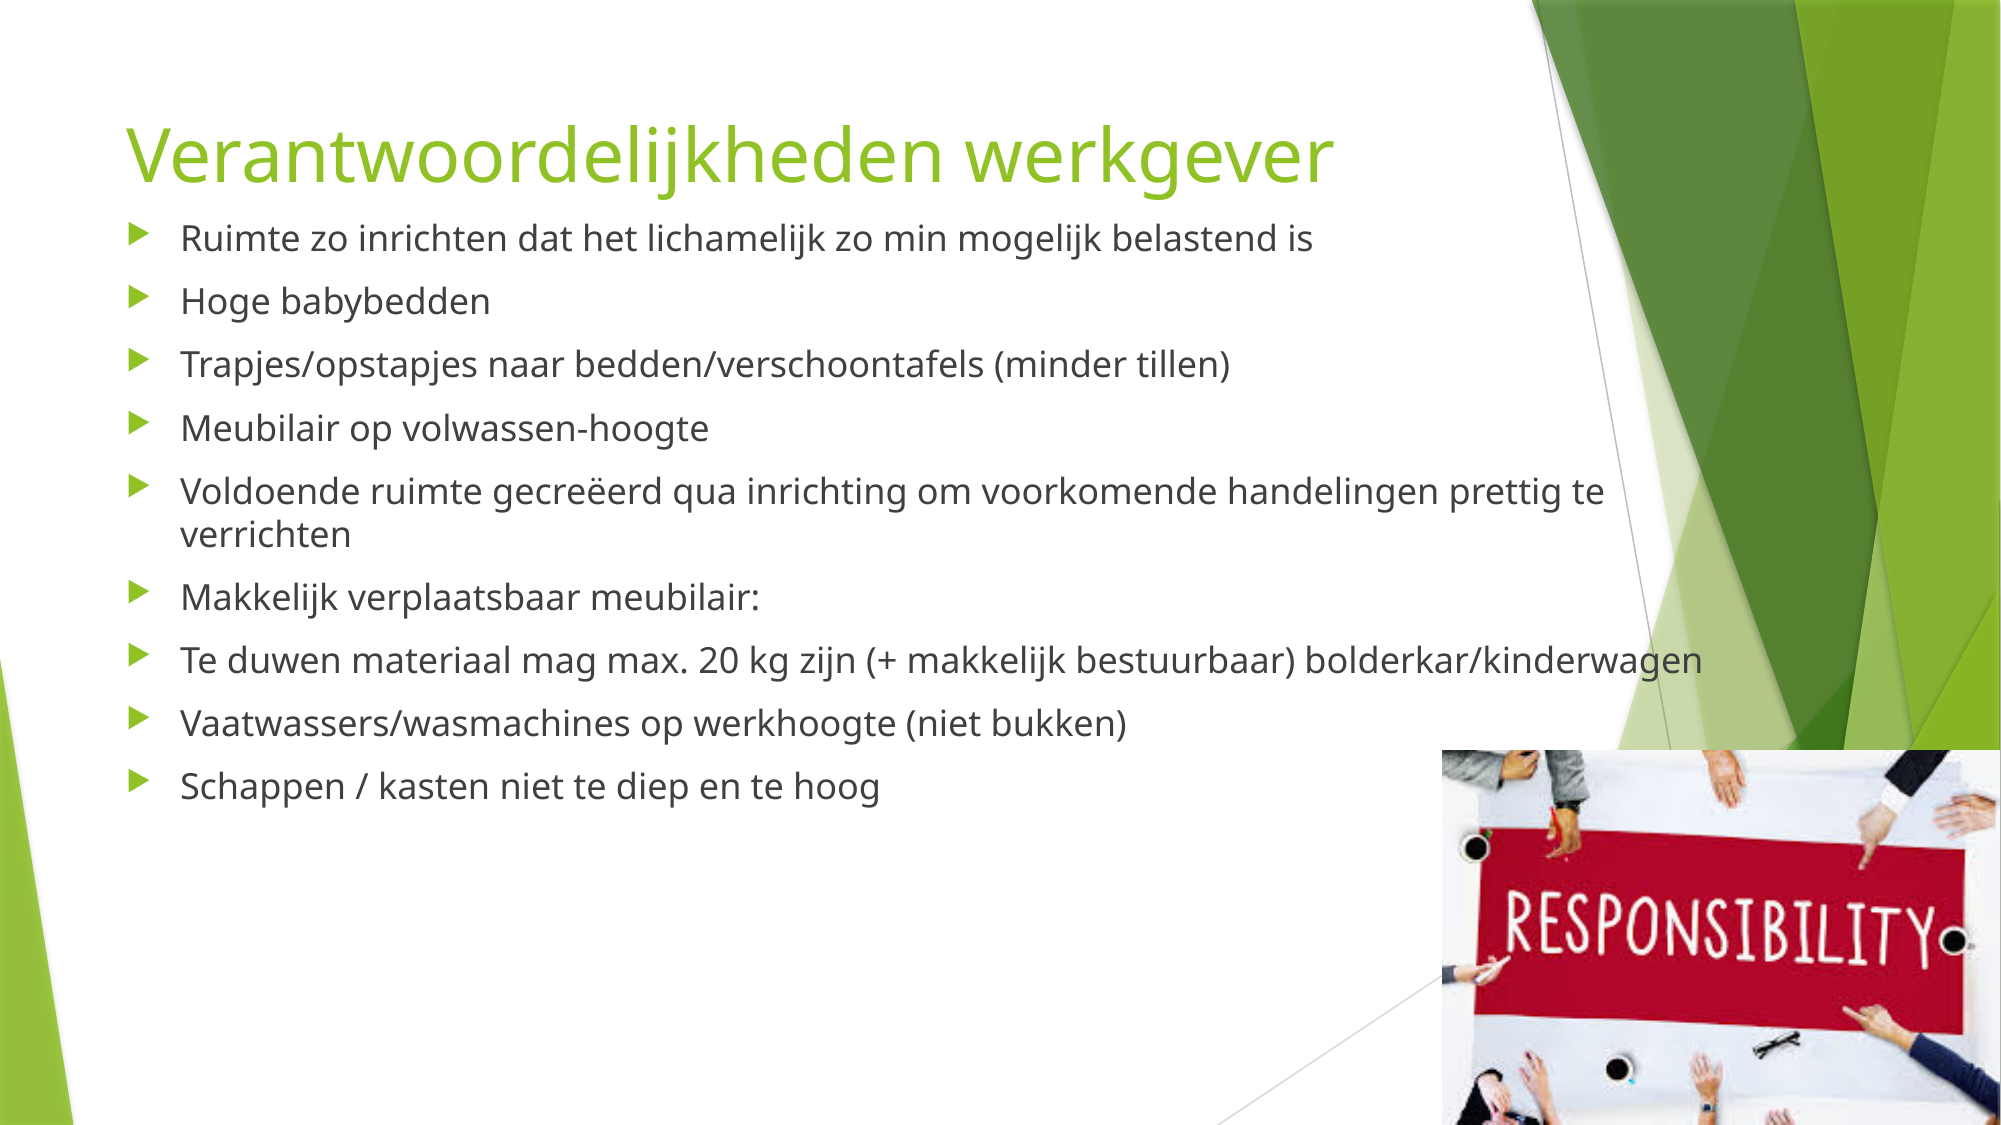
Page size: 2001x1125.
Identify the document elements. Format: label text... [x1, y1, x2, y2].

picture [1441, 749, 2000, 1125]
title Verantwoordelijkheden werkgever [111, 99, 1522, 208]
list Ruimte zo inrichten dat het lichamelijk zo min mogelijk belastend is Hoge babybedden Trapjes/opstapjes naar bedden/verschoontafels (minder tillen) Meubilair op volwassen-hoogte Voldoende ruimte gecreëerd qua inrichting om voorkomende handelingen prettig te verrichten Makkelijk verplaatsbaar meubilair: Te duwen materiaal mag max. 20 kg zijn (+ makkelijk bestuurbaar) bolderkar/kinderwagen Vaatwassers/wasmachines op werkhoogte (niet bukken) Schappen / kasten niet te diep en te hoog [111, 208, 1743, 845]
